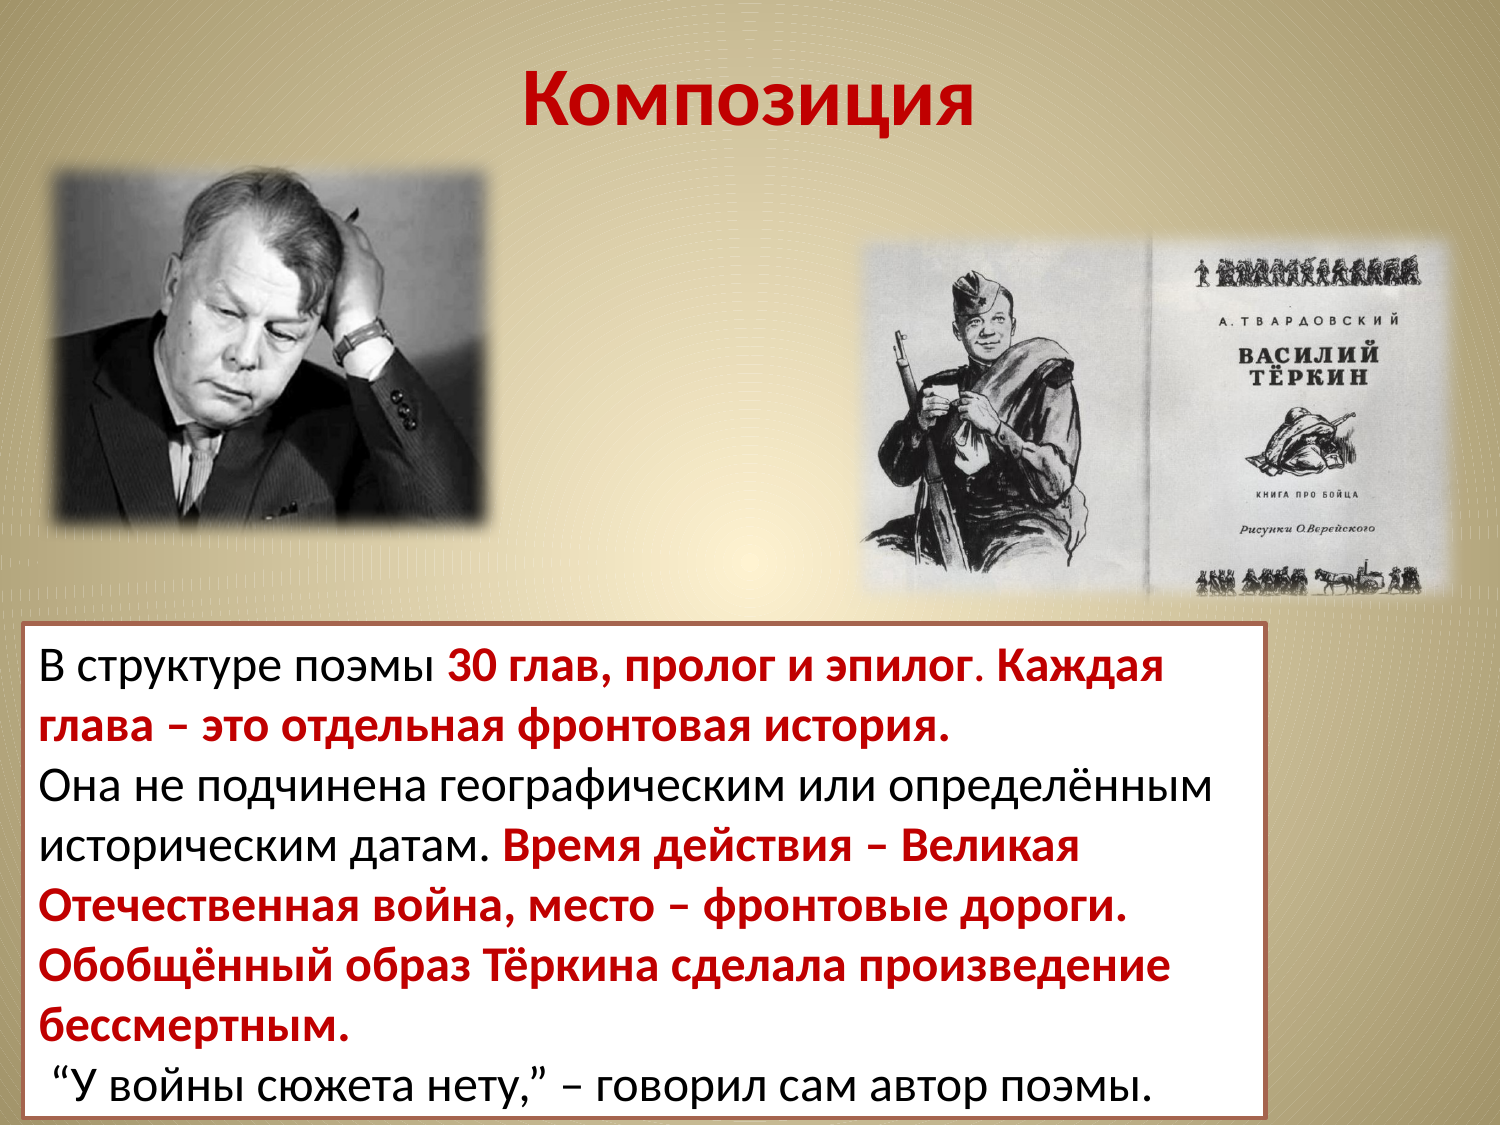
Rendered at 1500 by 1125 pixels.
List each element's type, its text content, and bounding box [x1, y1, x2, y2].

picture [34, 152, 505, 543]
text_box В структуре поэмы 30 глав, пролог и эпилог. Каждая глава – это отдельная фронтовая история. Она не подчинена географическим или определённым историческим датам. Время действия – Великая Отечественная война, место – фронтовые дороги. Обобщённый образ Тёркина сделала произведение бессмертным. “У войны сюжета нету,” – говорил сам автор поэмы. [21, 621, 1268, 1120]
text_box Композиция [46, 35, 1454, 150]
picture [843, 222, 1468, 610]
